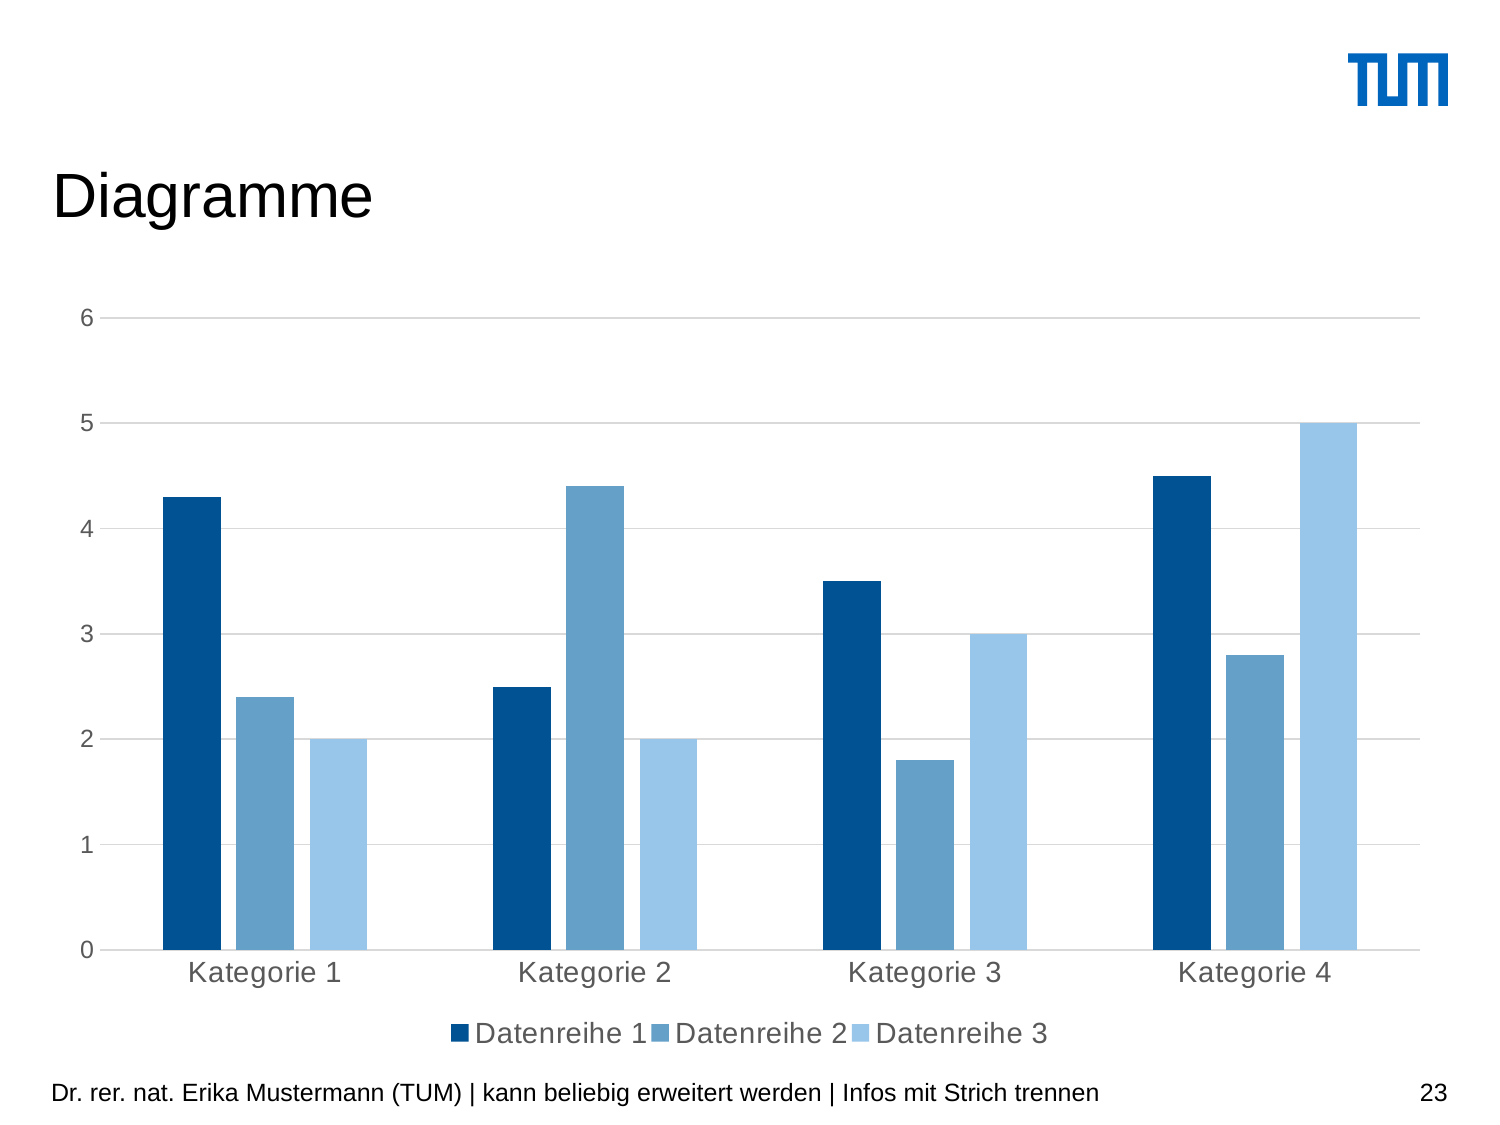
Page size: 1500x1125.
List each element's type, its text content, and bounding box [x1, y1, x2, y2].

title Diagramme [52, 162, 1449, 231]
footer Dr. rer. nat. Erika Mustermann (TUM) | kann beliebig erweitert werden | Infos mit Strich trennen [51, 1068, 1112, 1122]
chart [51, 288, 1449, 1061]
slide_number 23 [1112, 1069, 1448, 1122]
